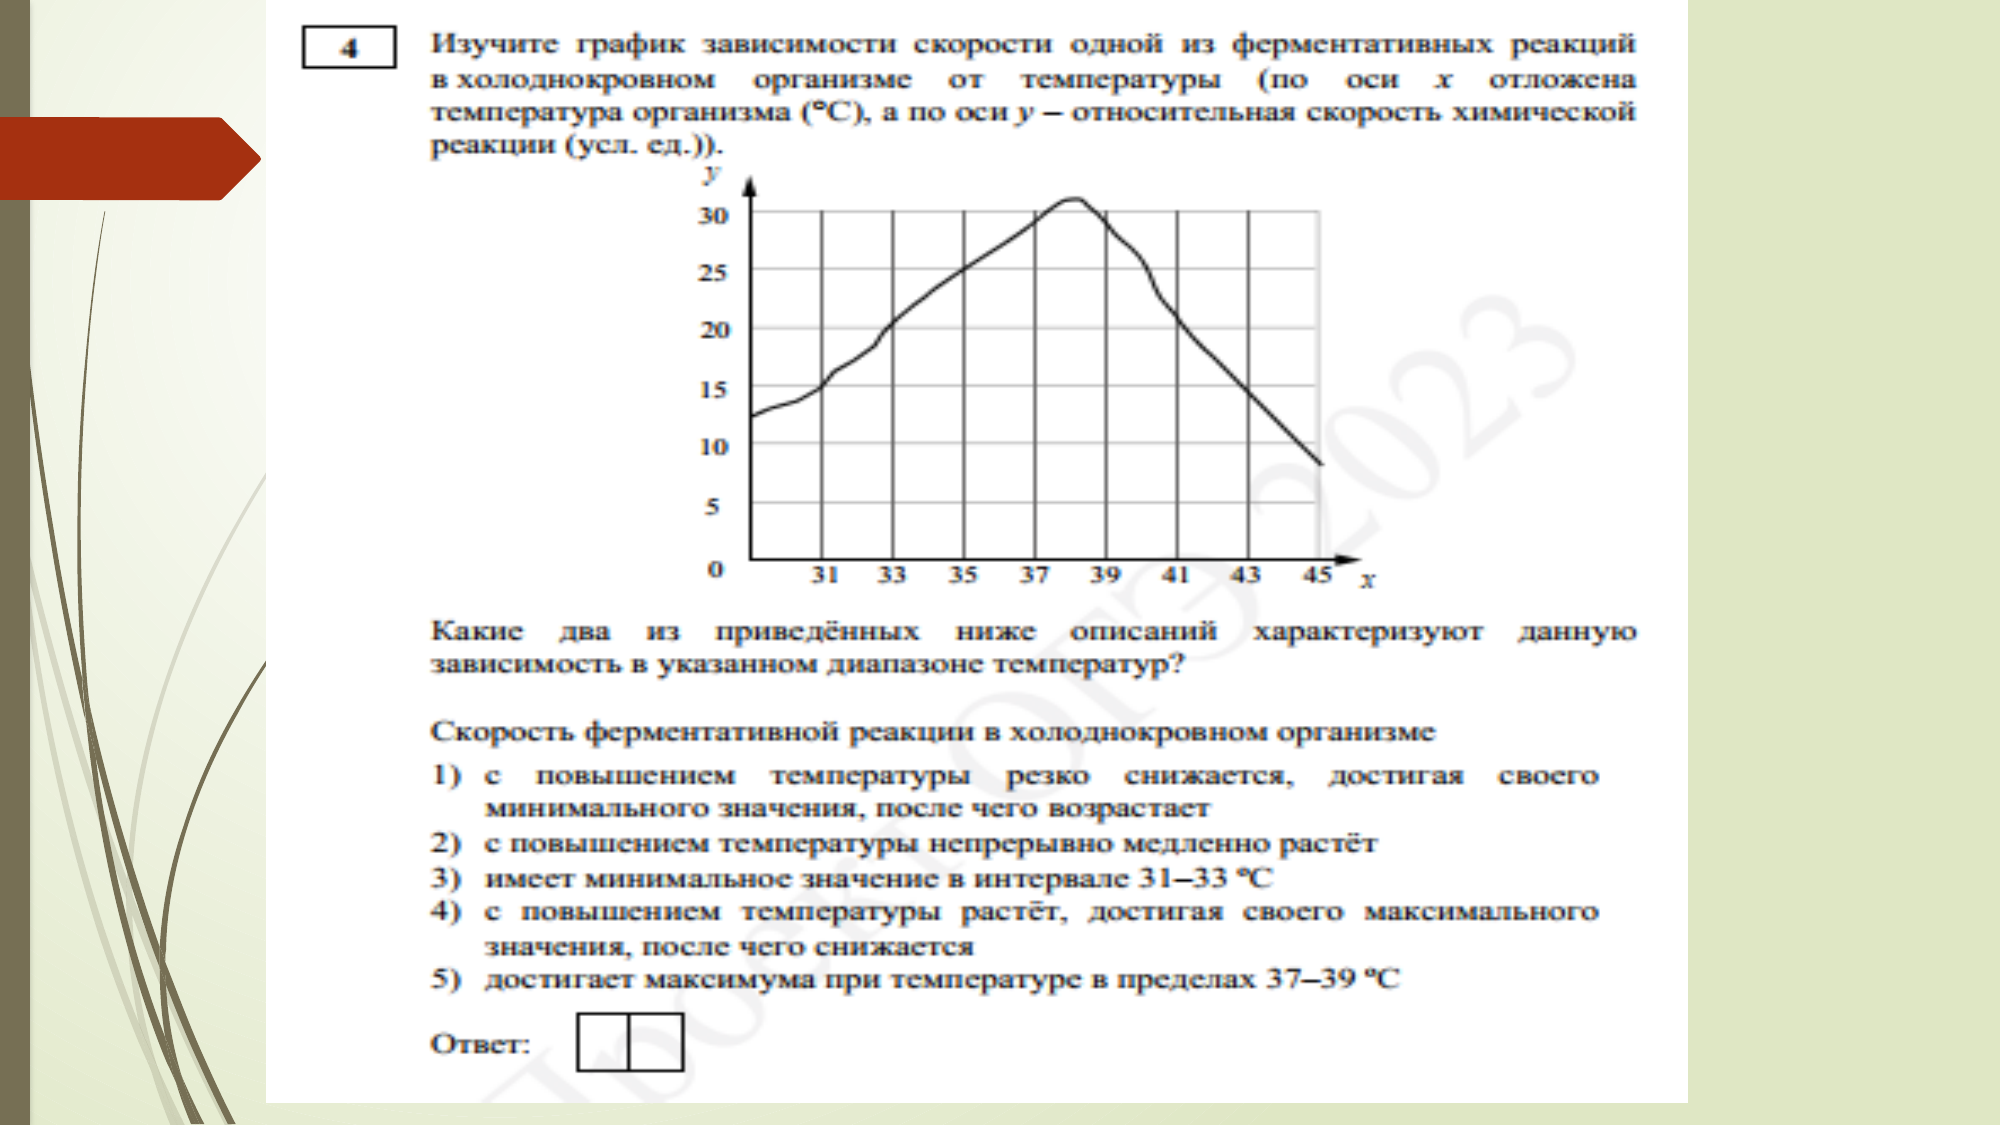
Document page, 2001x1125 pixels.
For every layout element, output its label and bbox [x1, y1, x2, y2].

picture [265, 0, 1688, 1103]
